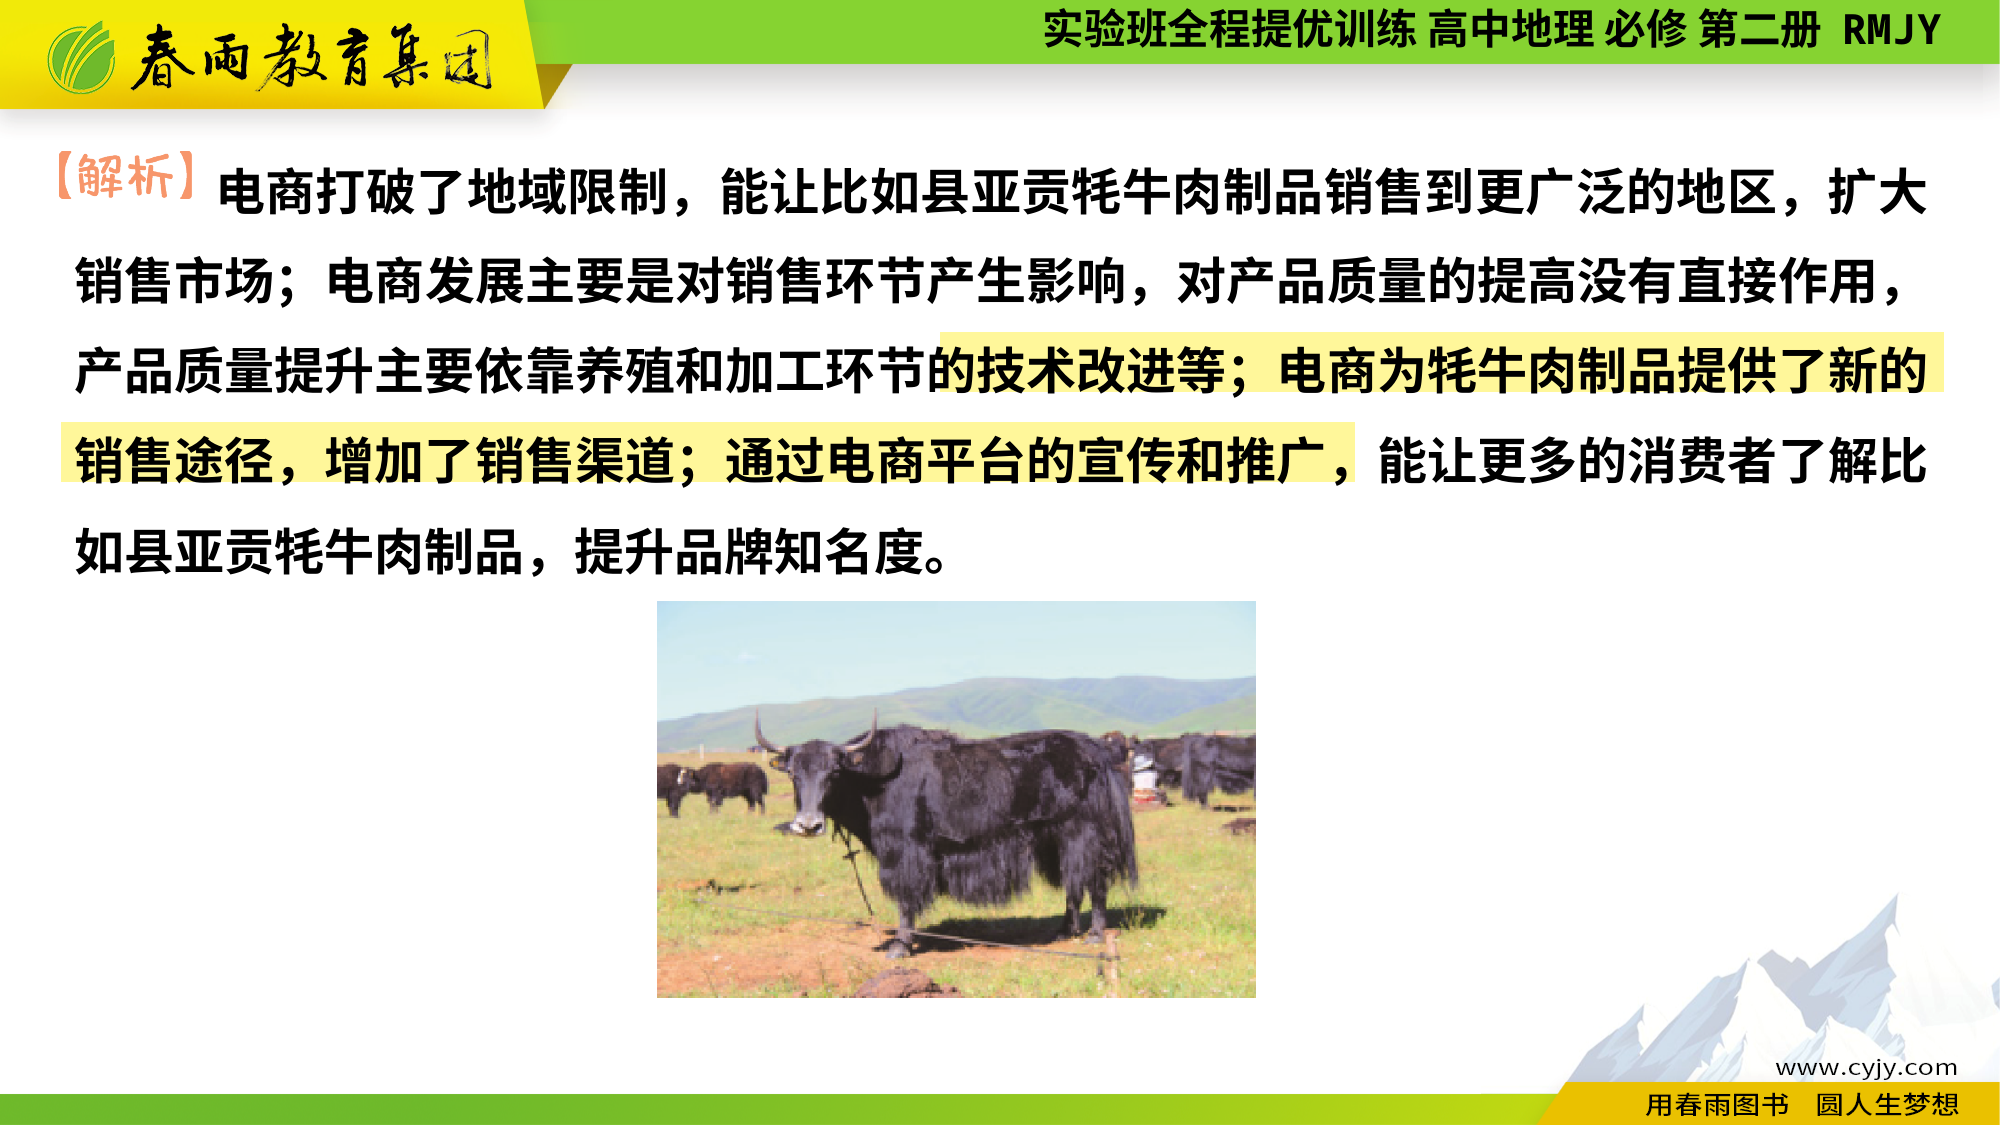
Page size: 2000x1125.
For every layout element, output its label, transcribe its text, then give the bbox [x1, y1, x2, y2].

list 电商打破了地域限制，能让比如县亚贡牦牛肉制品销售到更广泛的地区，扩大销售市场；电商发展主要是对销售环节产生影响，对产品质量的提高没有直接作用，产品质量提升主要依靠养殖和加工环节的技术改进等；电商为牦牛肉制品提供了新的销售途径，增加了销售渠道；通过电商平台的宣传和推广，能让更多的消费者了解比如县亚贡牦牛肉制品，提升品牌知名度。 [59, 122, 1944, 592]
picture [0, 0, 2000, 1125]
